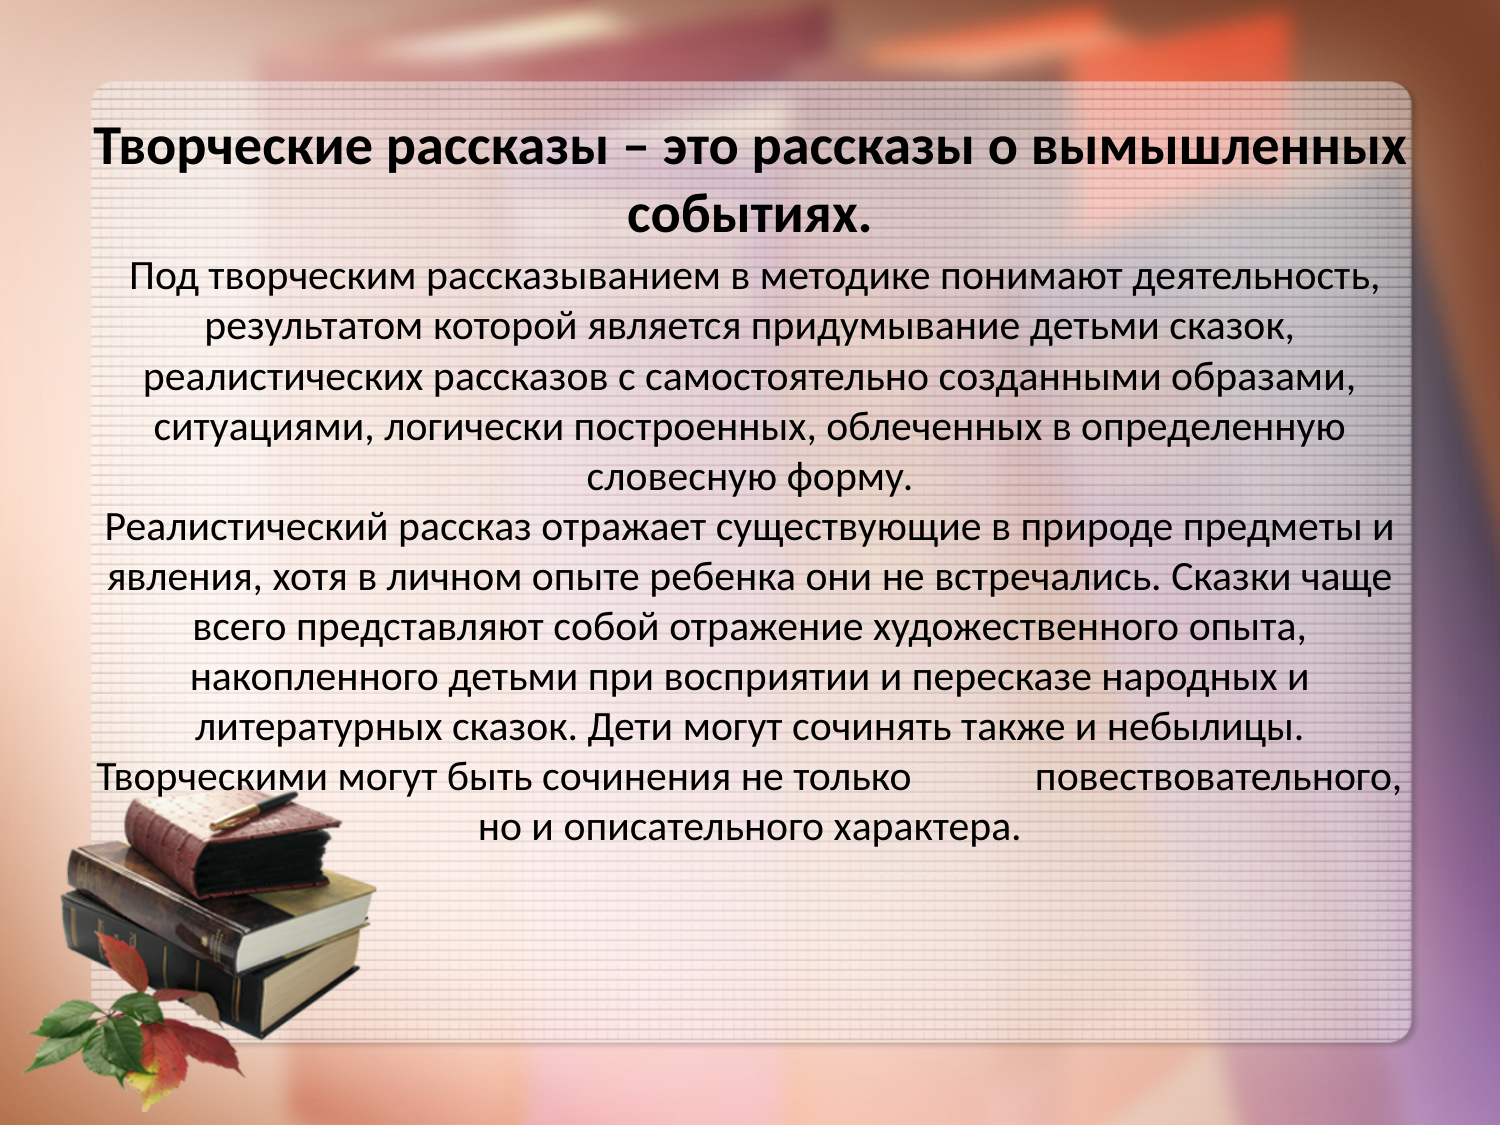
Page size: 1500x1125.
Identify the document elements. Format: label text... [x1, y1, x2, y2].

picture [0, 0, 1500, 1125]
title Творческие рассказы – это рассказы о вымышленных событиях. Под творческим рассказыванием в методике понимают деятельность, результатом которой является придумывание детьми сказок, реалистических рассказов с самостоятельно созданными образами, ситуациями, логически построенных, облеченных в определенную словесную форму. Реалистический рассказ отражает существующие в природе предметы и явления, хотя в личном опыте ребенка они не встречались. Сказки чаще всего представляют собой отражение художественного опыта, накопленного детьми при восприятии и пересказе народных и литературных сказок. Дети могут сочинять также и небылицы. Творческими могут быть сочинения не только повествовательного, но и описательного характера. [75, 45, 1425, 1013]
